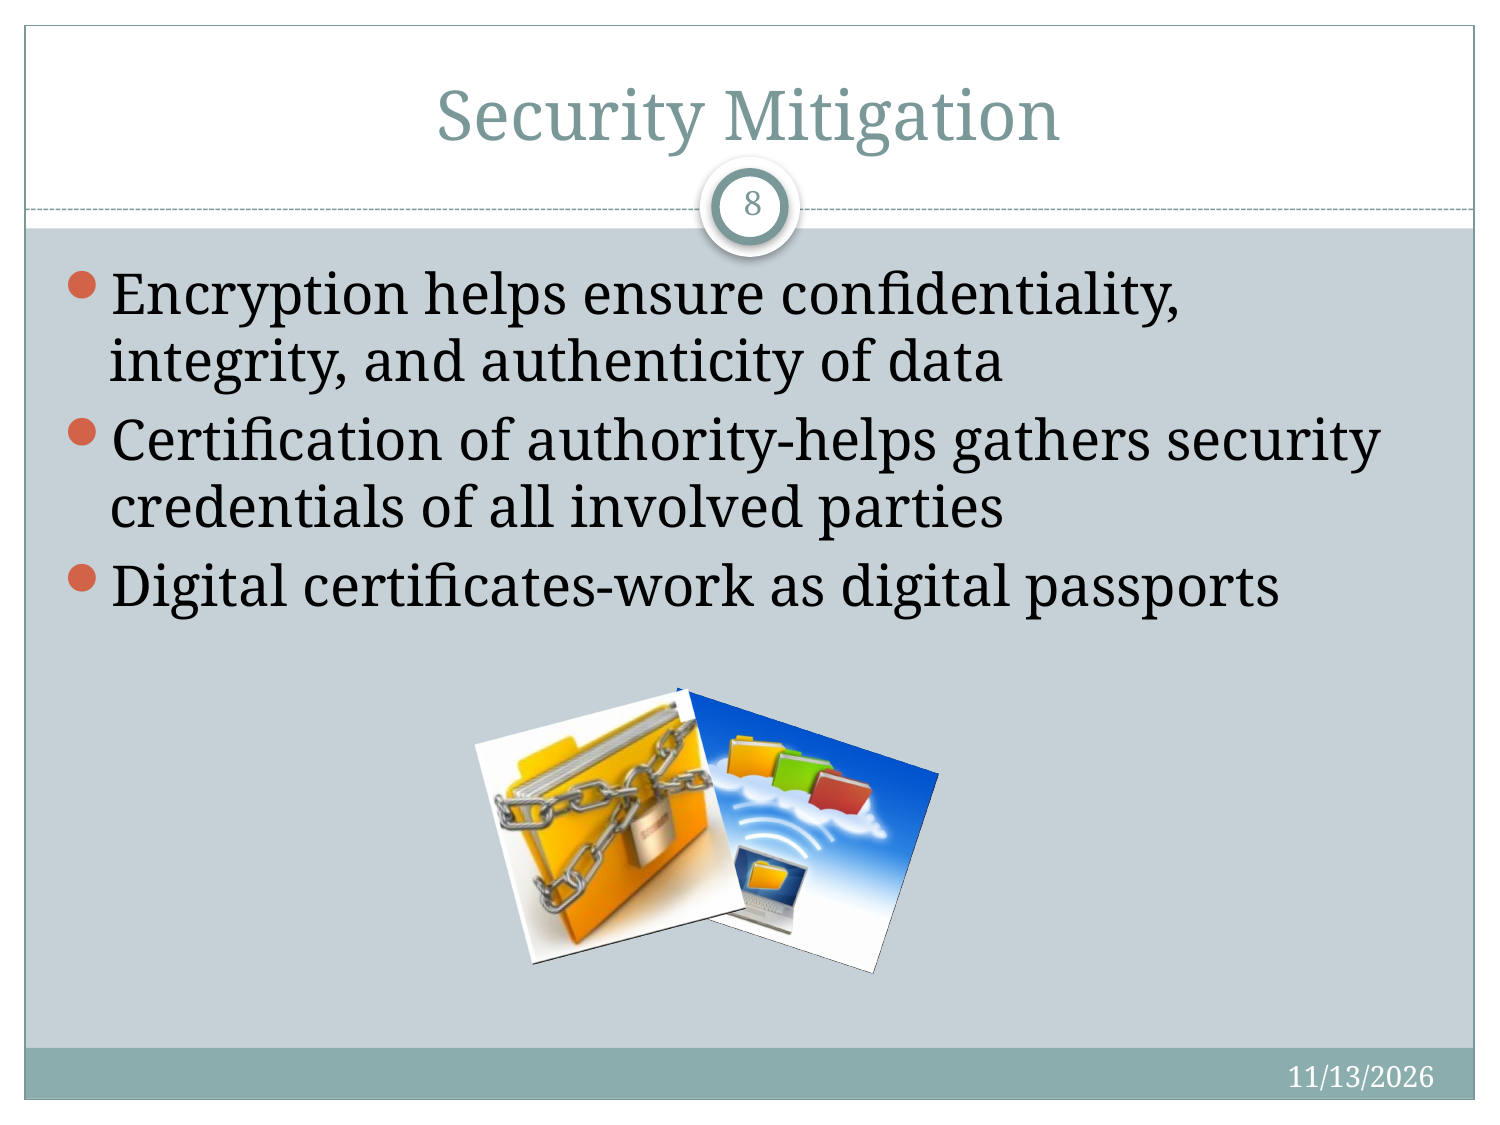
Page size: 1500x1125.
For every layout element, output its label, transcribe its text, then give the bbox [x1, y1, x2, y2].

picture [475, 688, 938, 973]
slide_number 8 [715, 168, 791, 241]
list Encryption helps ensure confidentiality, integrity, and authenticity of data Certification of authority-helps gathers security credentials of all involved parties Digital certificates-work as digital passports [49, 250, 1445, 1001]
title Security Mitigation [49, 37, 1450, 162]
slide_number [950, 1050, 1450, 1111]
